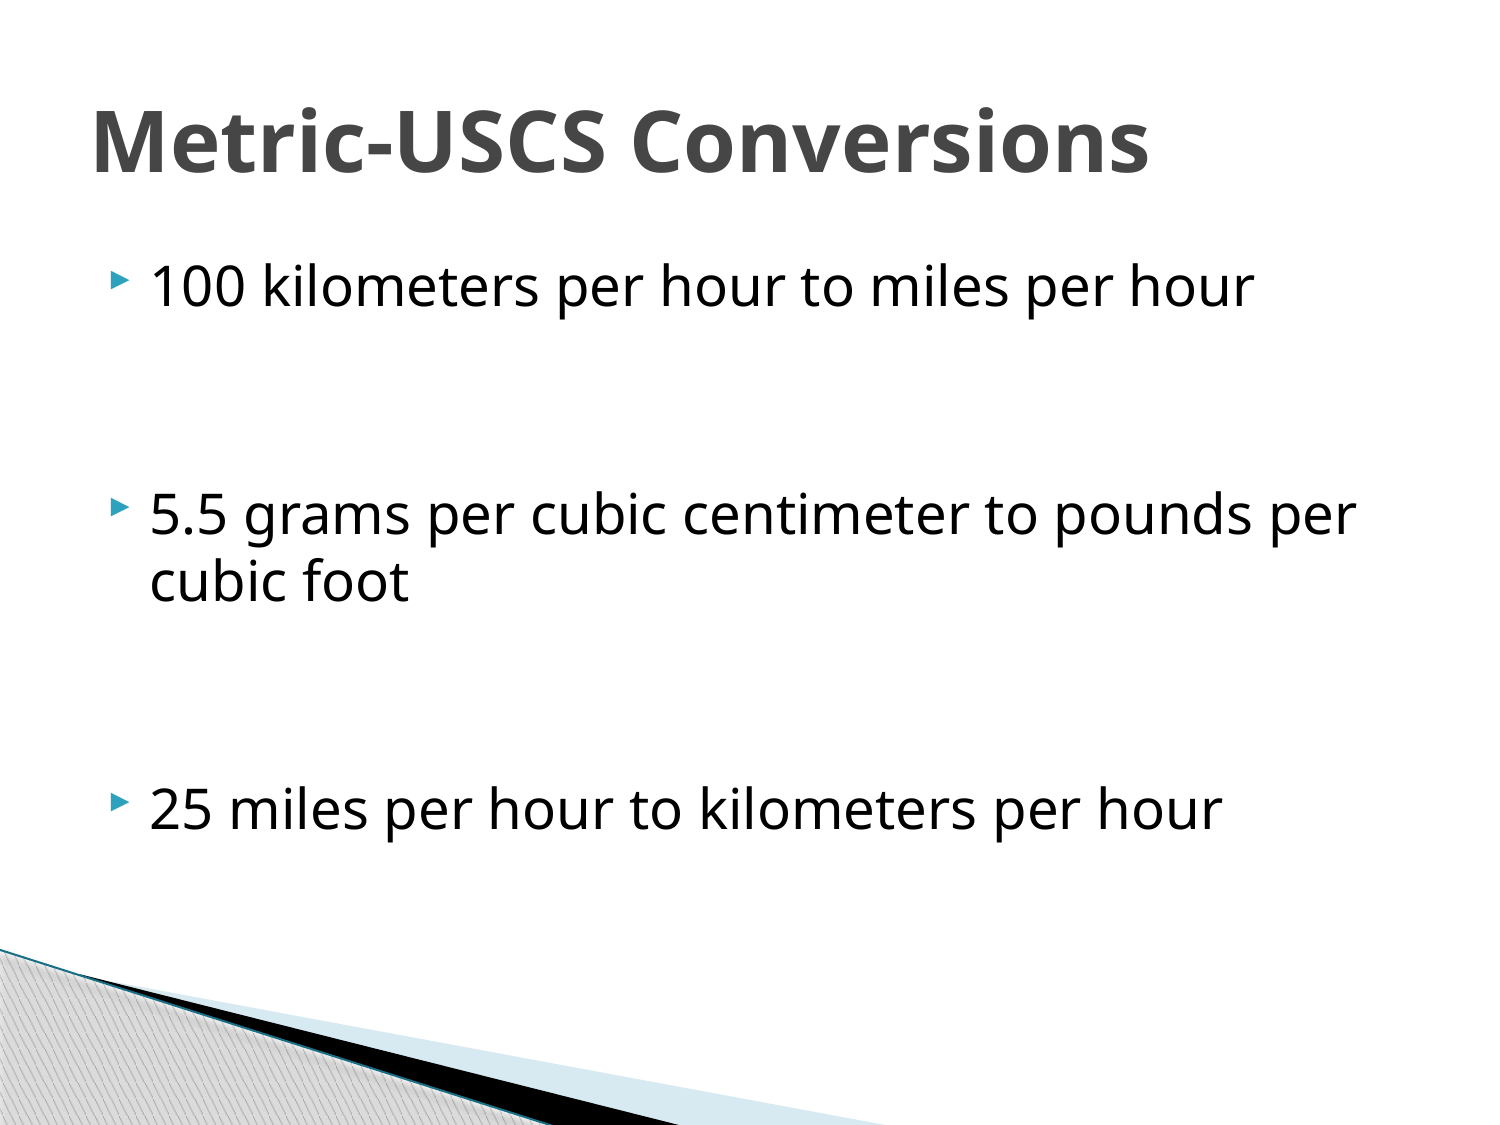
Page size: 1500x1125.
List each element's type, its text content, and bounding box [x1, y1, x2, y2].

title Metric-USCS Conversions [75, 45, 1425, 233]
list 100 kilometers per hour to miles per hour 5.5 grams per cubic centimeter to pounds per cubic foot 25 miles per hour to kilometers per hour [75, 243, 1425, 986]
